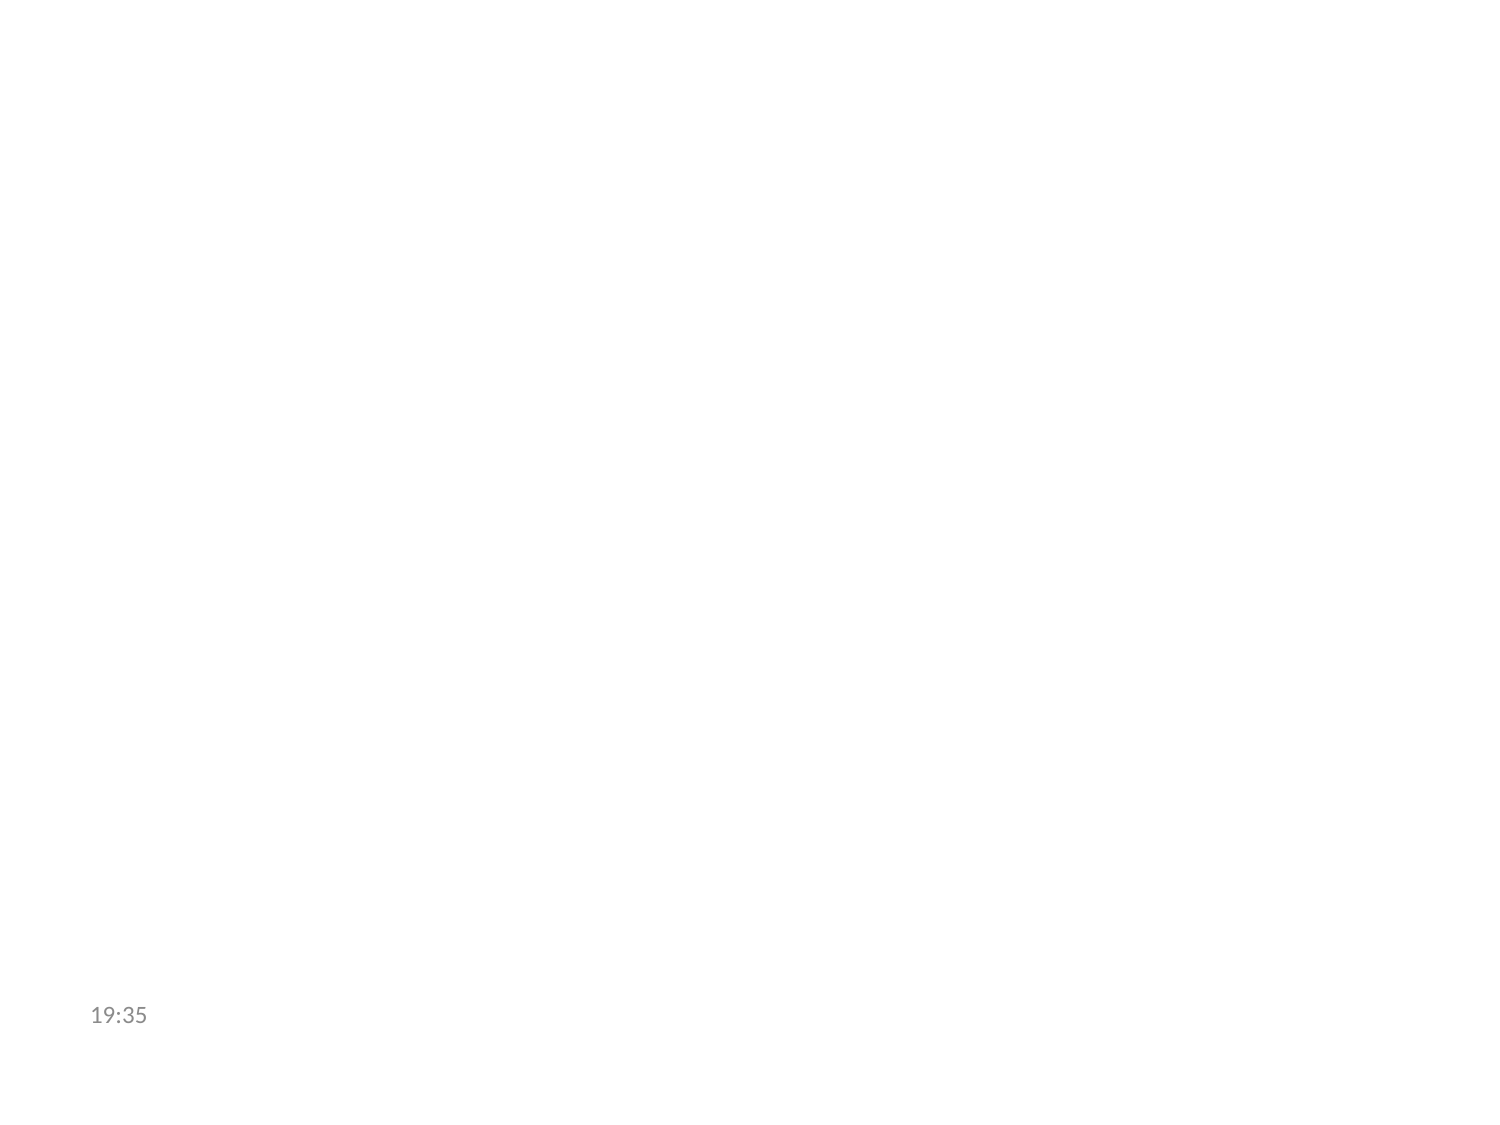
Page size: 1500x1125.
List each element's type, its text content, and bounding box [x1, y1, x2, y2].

text_box 15:35 [75, 983, 425, 1044]
